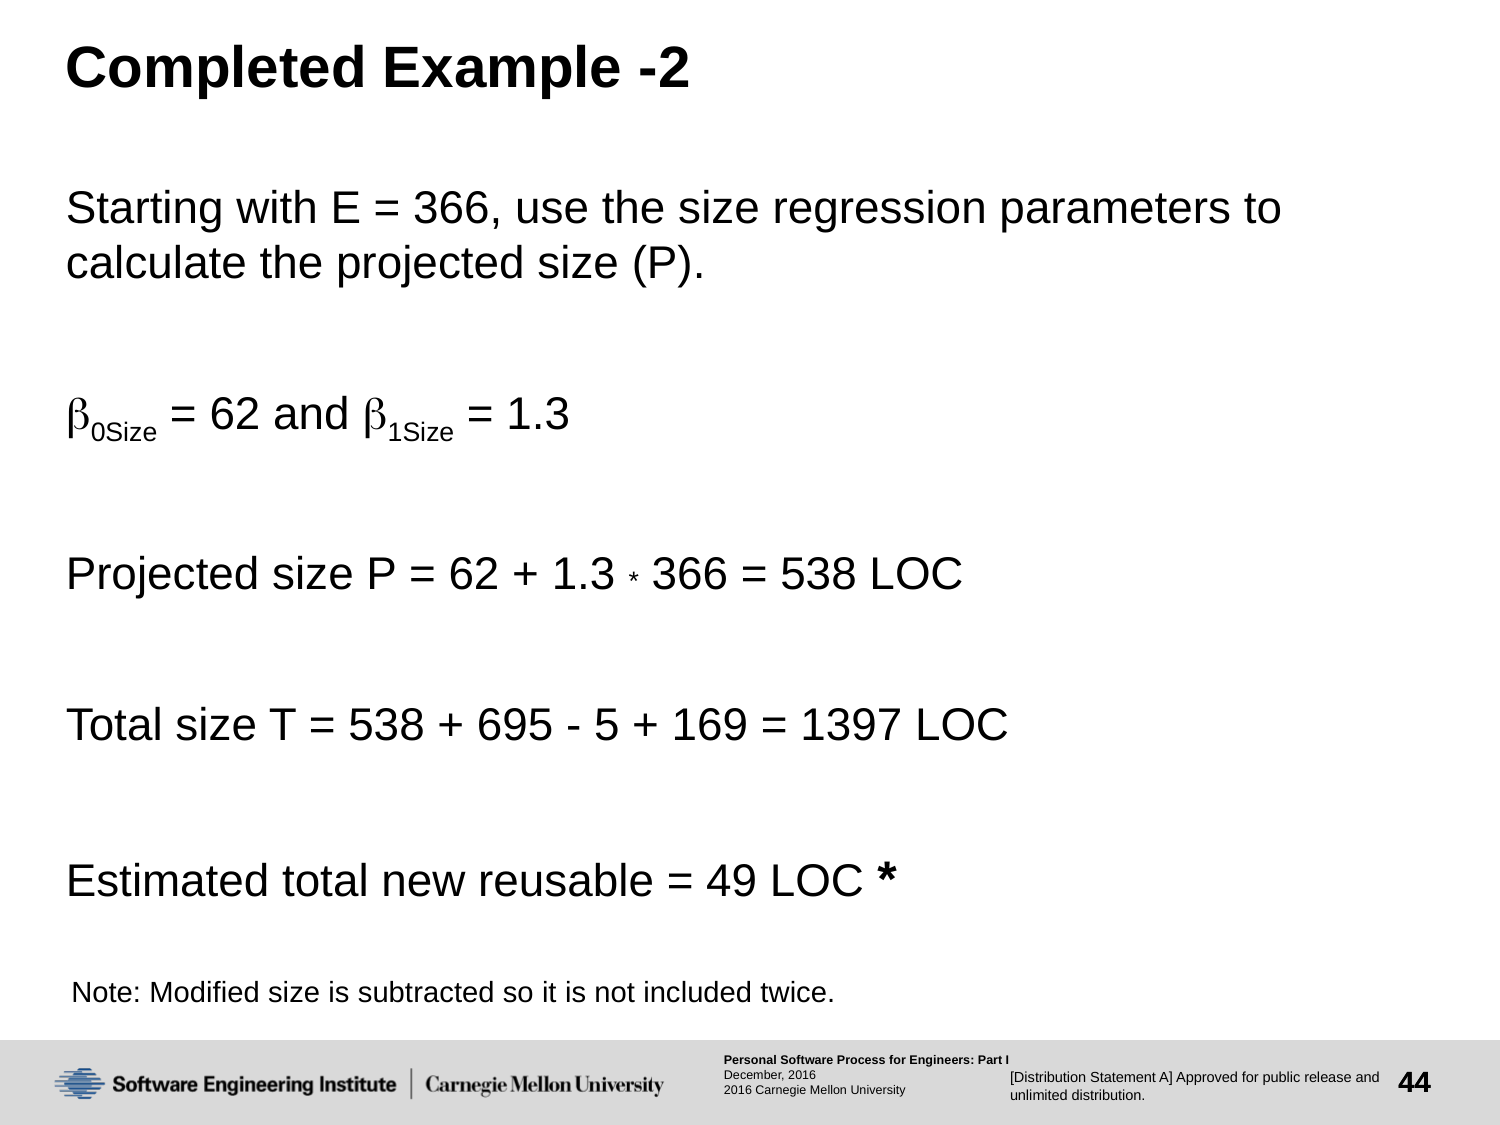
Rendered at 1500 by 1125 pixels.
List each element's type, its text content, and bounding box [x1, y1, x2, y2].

list Starting with E = 366, use the size regression parameters to calculate the projected size (P). b0Size = 62 and b1Size = 1.3 Projected size P = 62 + 1.3 * 366 = 538 LOC Total size T = 538 + 695 - 5 + 169 = 1397 LOC Estimated total new reusable = 49 LOC * [65, 177, 1431, 1000]
title Completed Example -2 [65, 37, 1313, 148]
picture [46, 1061, 673, 1104]
text_box Note: Modified size is subtracted so it is not included twice. [63, 972, 837, 1008]
